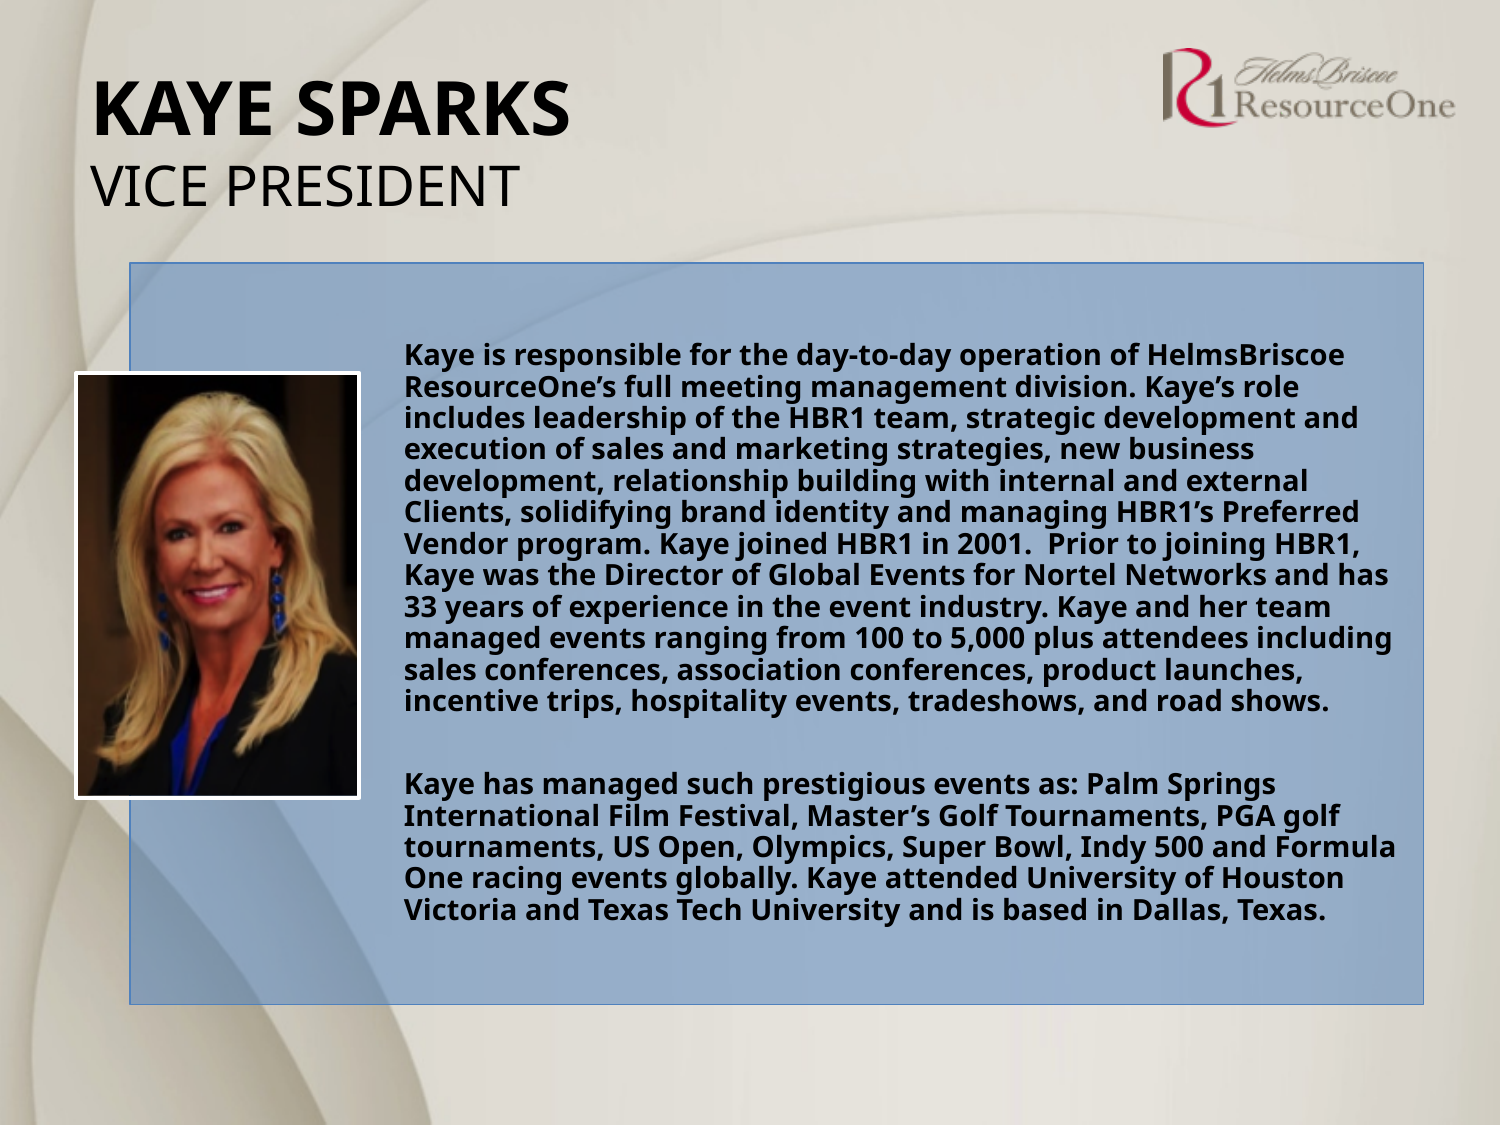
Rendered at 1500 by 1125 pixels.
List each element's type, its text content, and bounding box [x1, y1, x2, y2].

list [74, 262, 1426, 1006]
title Kaye sparks vice president [75, 45, 1425, 233]
picture [0, 0, 1500, 1125]
